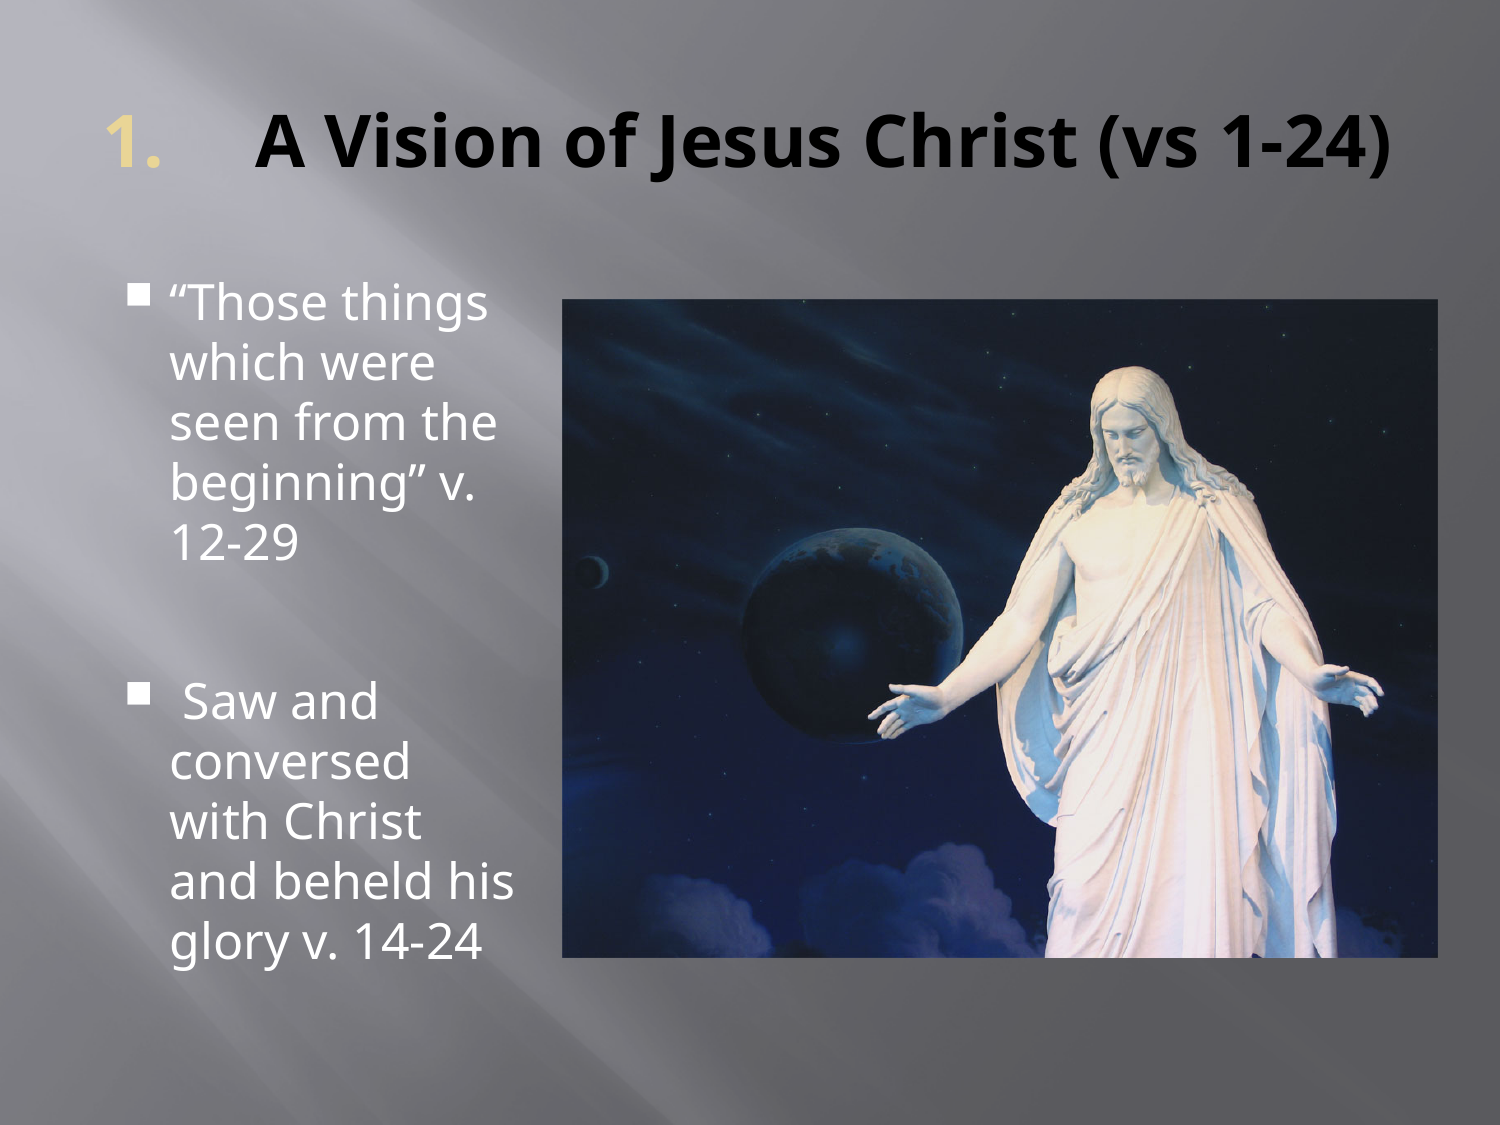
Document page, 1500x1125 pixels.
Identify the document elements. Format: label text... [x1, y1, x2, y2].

title A Vision of Jesus Christ (vs 1-24) [75, 45, 1425, 233]
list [562, 299, 1439, 958]
list “Those things which were seen from the beginning” v. 12-29 Saw and conversed with Christ and beheld his glory v. 14-24 [12, 262, 538, 1005]
